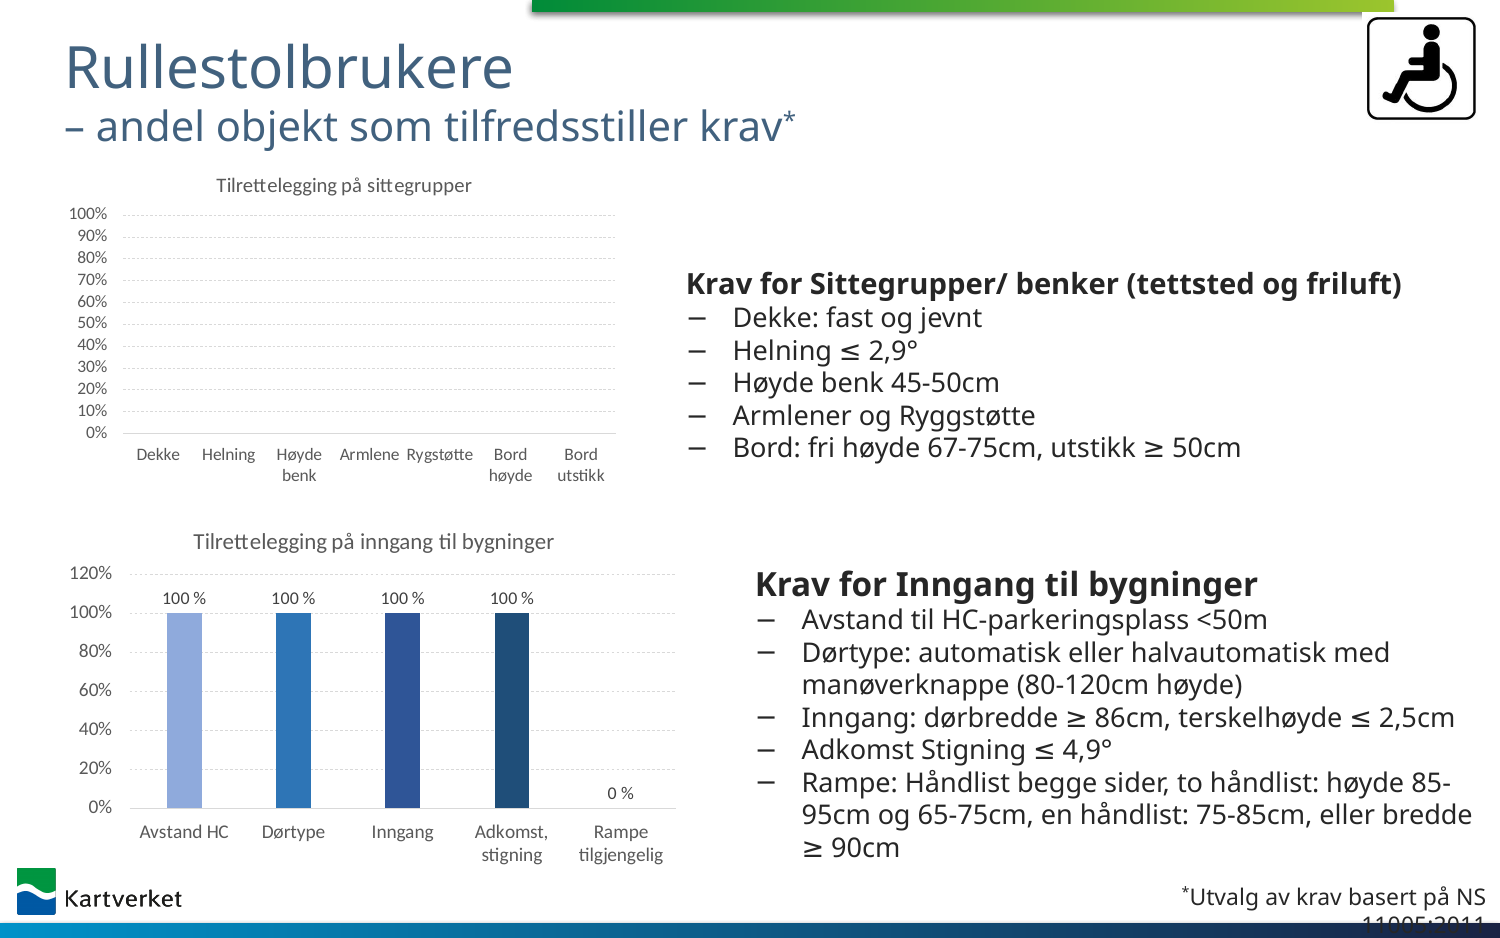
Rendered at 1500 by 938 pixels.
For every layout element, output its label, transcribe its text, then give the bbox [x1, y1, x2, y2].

picture [62, 520, 687, 874]
text_box *Utvalg av krav basert på NS 11005:2011 [1068, 873, 1500, 938]
text_box Krav for Sittegrupper/ benker (tettsted og friluft) Dekke: fast og jevnt Helning ≤ 2,9° Høyde benk 45-50cm Armlener og Ryggstøtte Bord: fri høyde 67-75cm, utstikk ≥ 50cm [670, 258, 1418, 471]
picture [1362, 12, 1481, 126]
picture [62, 166, 626, 492]
text_box Rullestolbrukere – andel objekt som tilfredsstiller krav* [49, 25, 1431, 158]
text_box Krav for Inngang til bygninger Avstand til HC-parkeringsplass <50m Dørtype: automatisk eller halvautomatisk med manøverknappe (80-120cm høyde) Inngang: dørbredde ≥ 86cm, terskelhøyde ≤ 2,5cm Adkomst Stigning ≤ 4,9° Rampe: Håndlist begge sider, to håndlist: høyde 85-95cm og 65-75cm, en håndlist: 75-85cm, eller bredde ≥ 90cm [740, 555, 1491, 870]
